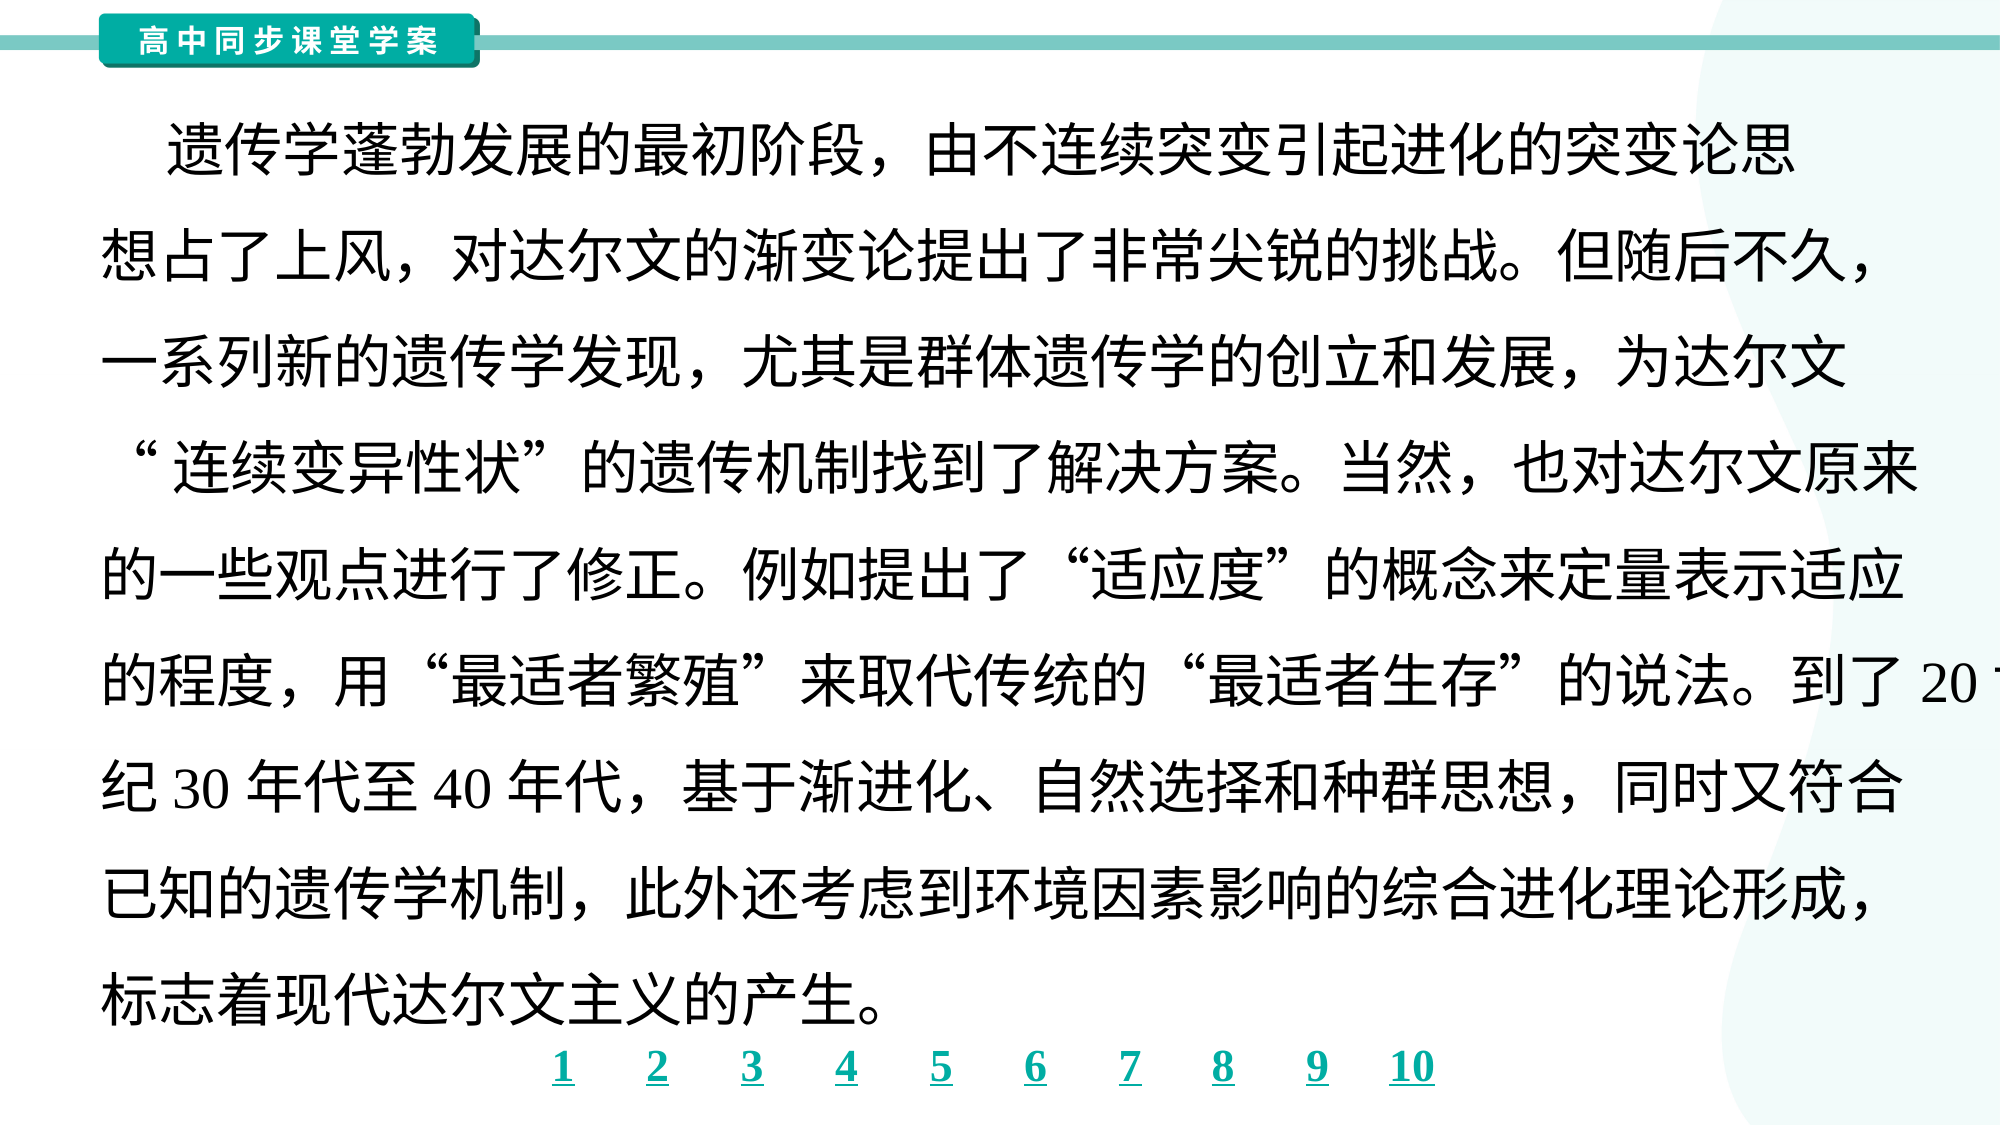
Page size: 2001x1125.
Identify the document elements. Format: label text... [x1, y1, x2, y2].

picture [0, 0, 2000, 1125]
text_box 遗传学蓬勃发展的最初阶段，由不连续突变引起进化的突变论思 想占了上风，对达尔文的渐变论提出了非常尖锐的挑战。但随后不久， 一系列新的遗传学发现，尤其是群体遗传学的创立和发展，为达尔文 “连续变异性状”的遗传机制找到了解决方案。当然，也对达尔文原来 的一些观点进行了修正。例如提出了“适应度”的概念来定量表示适应 的程度，用“最适者繁殖”来取代传统的“最适者生存”的说法。到了20世 纪30年代至40年代，基于渐进化、自然选择和种群思想，同时又符合 已知的遗传学机制，此外还考虑到环境因素影响的综合进化理论形成， 标志着现代达尔文主义的产生。 [100, 76, 1899, 1033]
